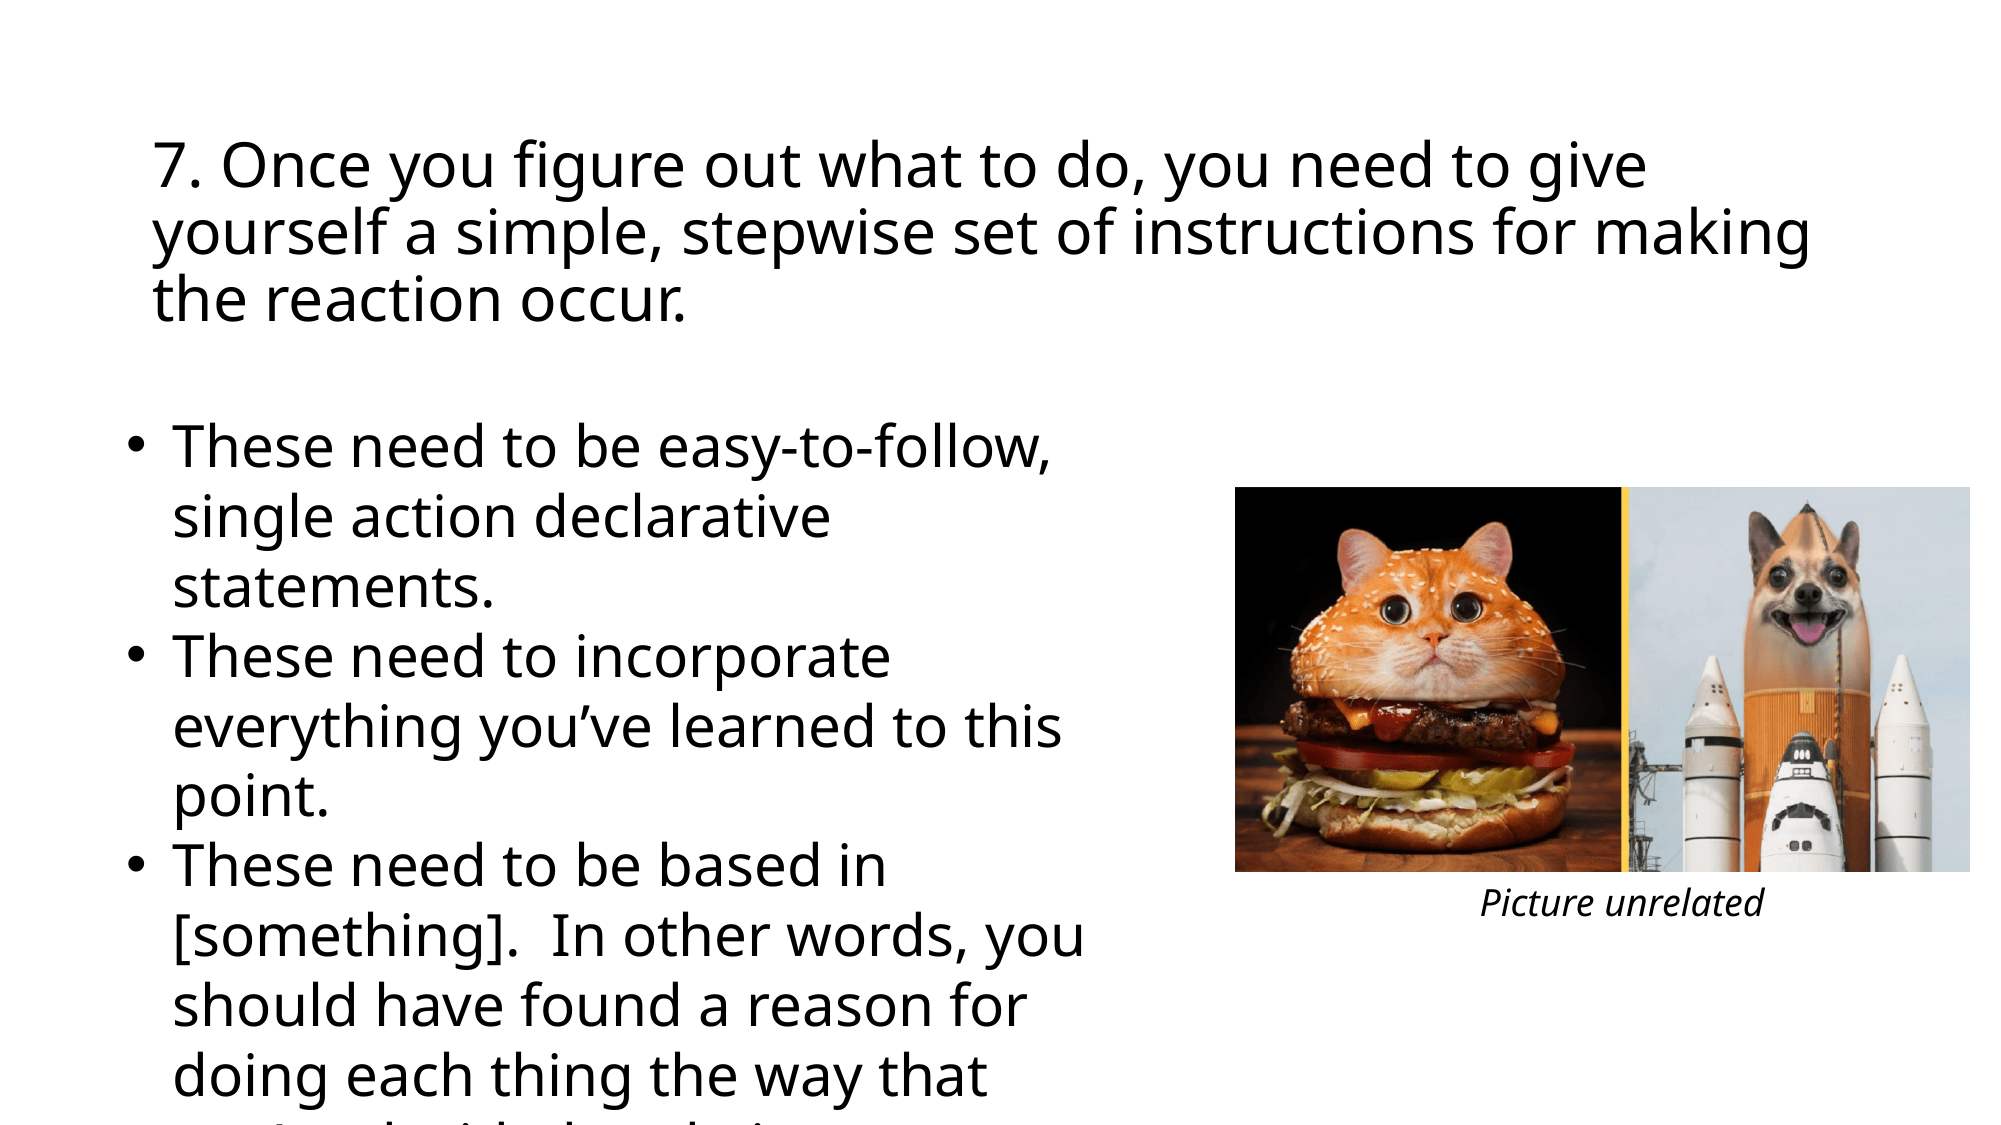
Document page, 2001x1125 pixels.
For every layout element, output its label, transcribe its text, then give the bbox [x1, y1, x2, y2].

picture [1235, 487, 1970, 873]
text_box Picture unrelated [1464, 871, 2000, 932]
title 7. Once you figure out what to do, you need to give yourself a simple, stepwise set of instructions for making the reaction occur. [137, 125, 1863, 343]
text_box These need to be easy-to-follow, single action declarative statements. These need to incorporate everything you’ve learned to this point. These need to be based in [something]. In other words, you should have found a reason for doing each thing the way that you’ve decided to do it. [111, 401, 1163, 1125]
